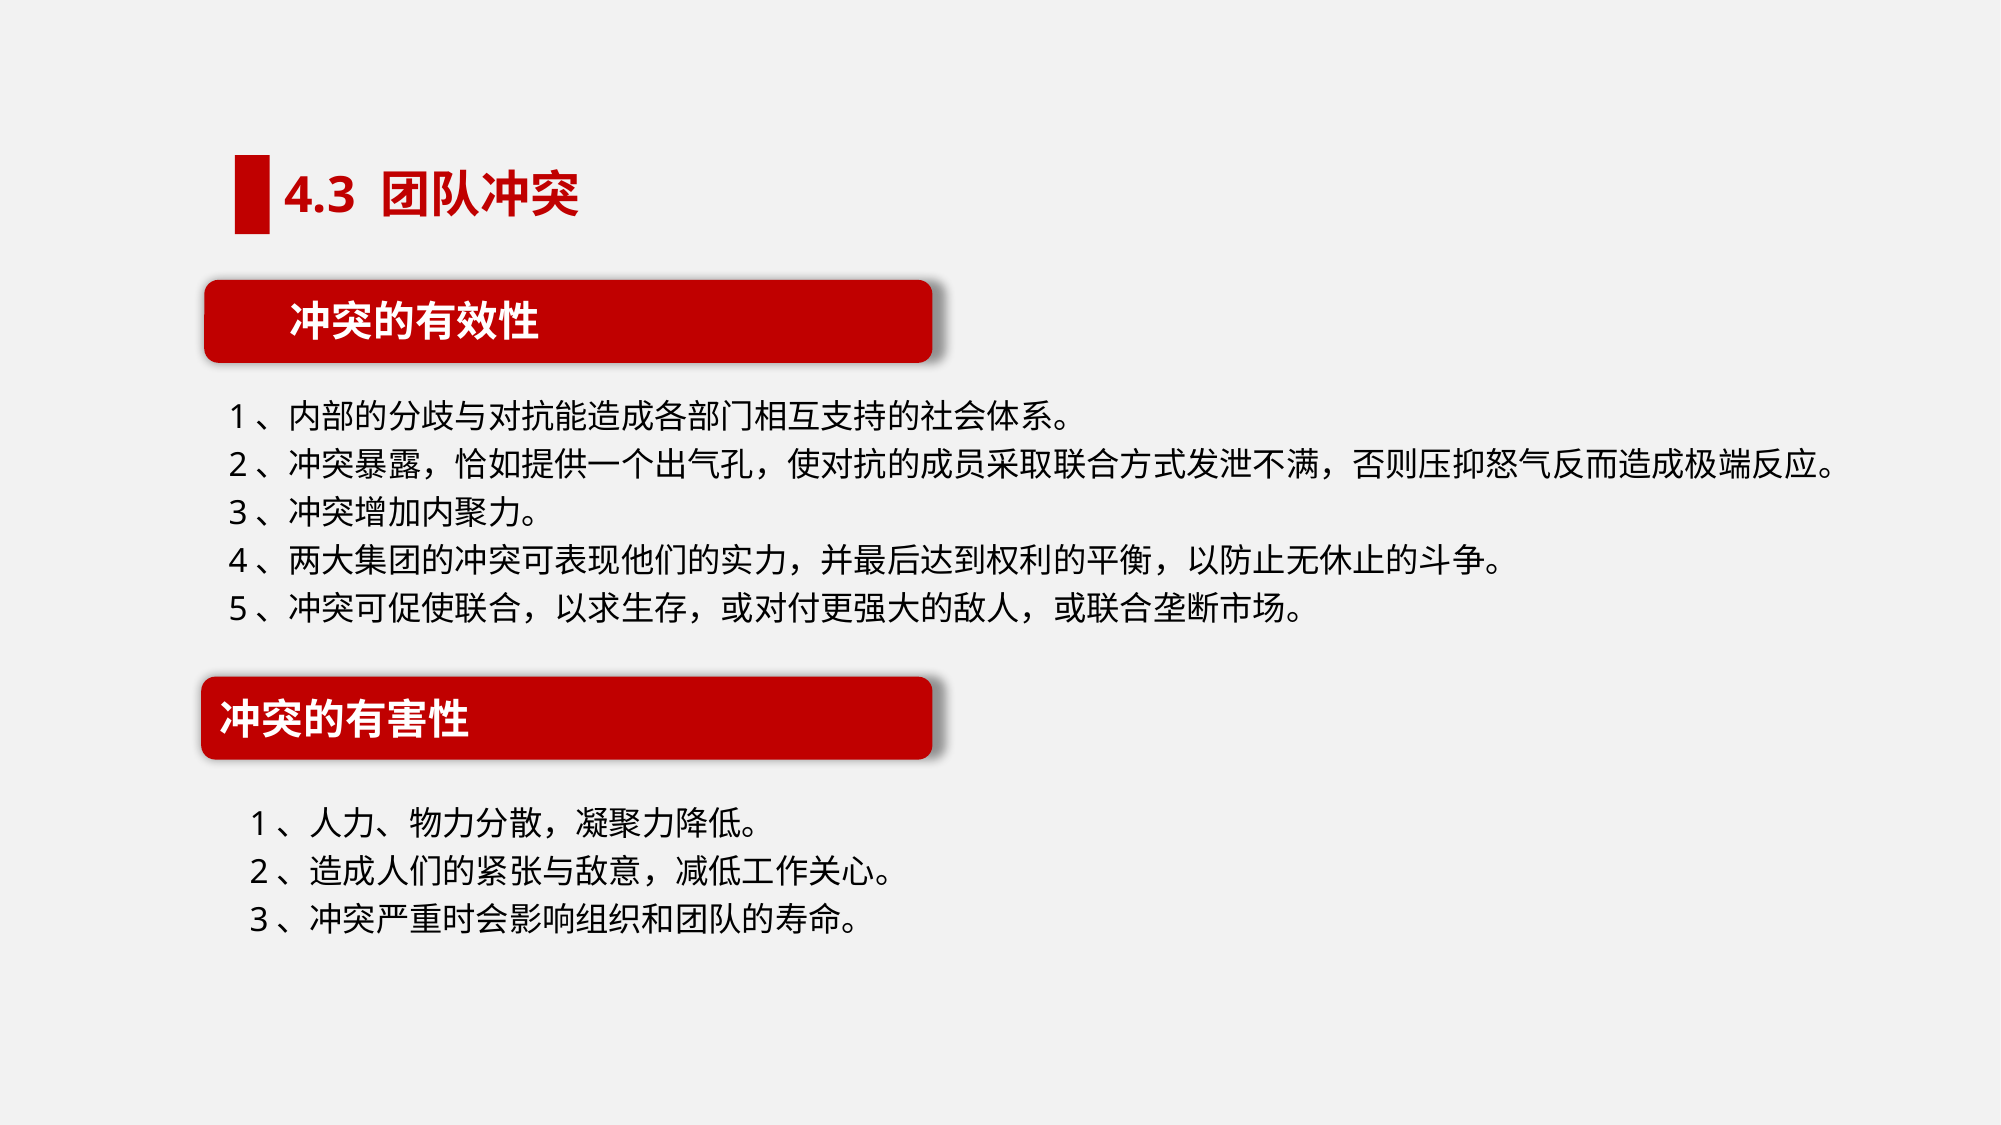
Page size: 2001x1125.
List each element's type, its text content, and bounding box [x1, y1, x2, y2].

text_box [334, 848, 1747, 1125]
text_box [234, 155, 270, 235]
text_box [201, 677, 932, 760]
text_box 4.3 团队冲突 [270, 155, 1038, 230]
text_box 1、人力、物力分散，凝聚力降低。 2、造成人们的紧张与敌意，减低工作关心。 3、冲突严重时会影响组织和团队的寿命。 [234, 787, 1282, 946]
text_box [204, 280, 932, 363]
text_box 1、内部的分歧与对抗能造成各部门相互支持的社会体系。 2、冲突暴露，恰如提供一个出气孔，使对抗的成员采取联合方式发泄不满，否则压抑怒气反而造成极端反应。 3、冲突增加内聚力。 4、两大集团的冲突可表现他们的实力，并最后达到权利的平衡，以防止无休止的斗争。 5、冲突可促使联合，以求生存，或对付更强大的敌人，或联合垄断市场。 [213, 379, 1933, 634]
